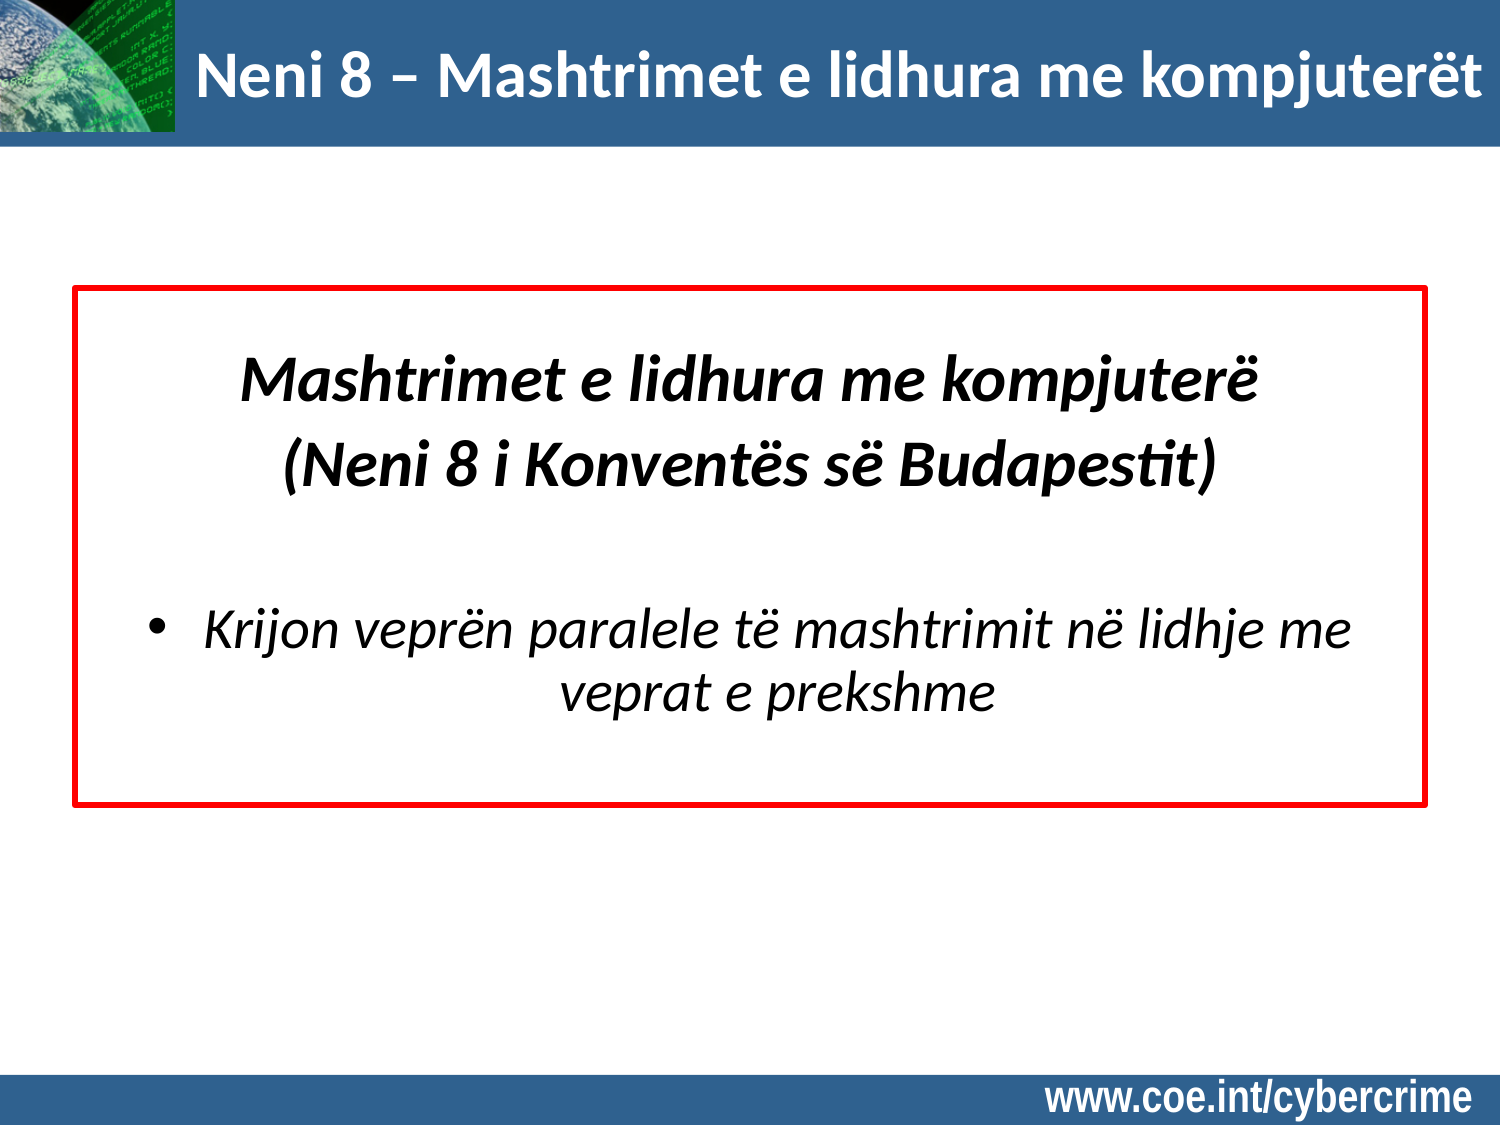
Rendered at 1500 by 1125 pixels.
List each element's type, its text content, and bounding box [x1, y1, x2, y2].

text_box www.coe.int/cybercrime [1030, 1059, 1500, 1125]
text_box Mashtrimet e lidhura me kompjuterë (Neni 8 i Konventës së Budapestit) Krijon veprën paralele të mashtrimit në lidhje me veprat e prekshme [74, 287, 1425, 806]
picture [0, 0, 175, 132]
text_box [0, 1073, 1030, 1125]
text_box Neni 8 – Mashtrimet e lidhura me kompjuterët [0, 0, 1500, 149]
